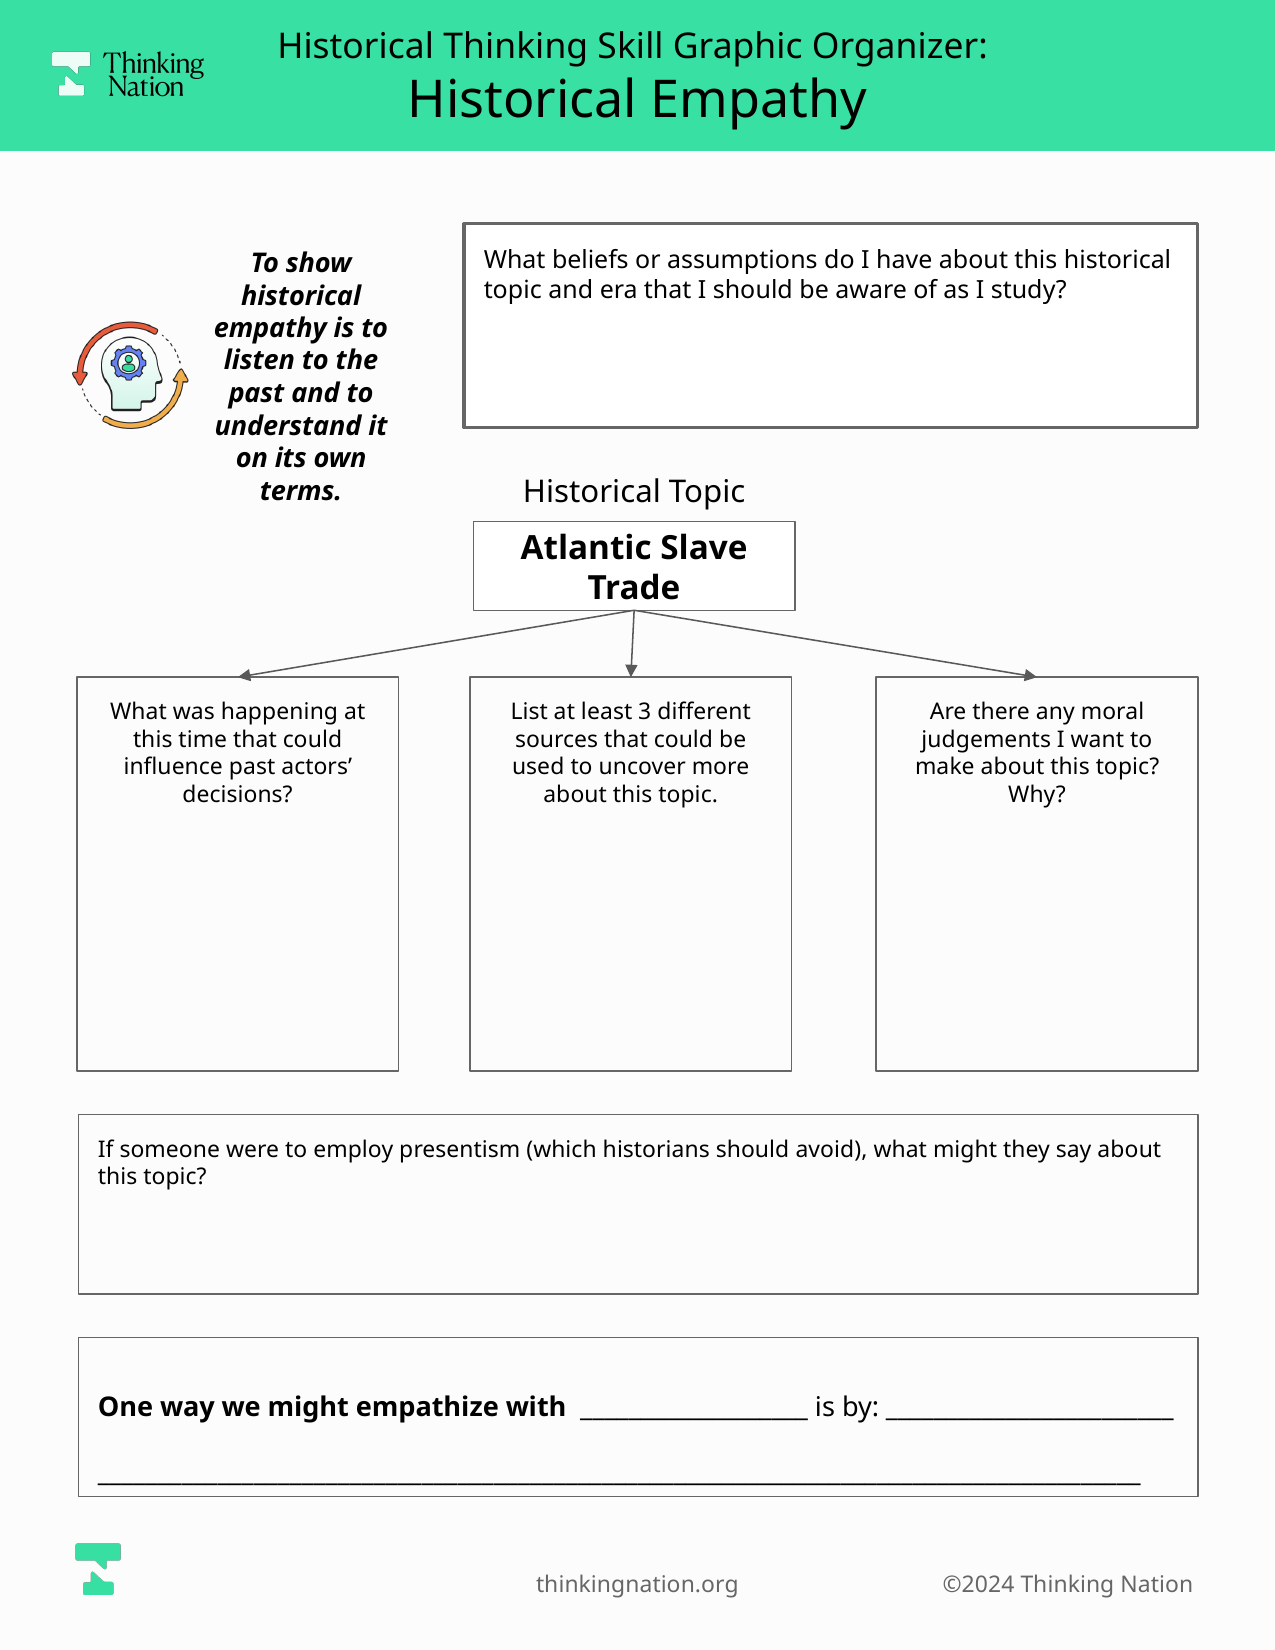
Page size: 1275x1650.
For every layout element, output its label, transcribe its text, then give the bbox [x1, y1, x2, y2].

picture [62, 307, 198, 444]
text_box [237, 610, 627, 678]
picture [62, 1533, 134, 1605]
text_box What beliefs or assumptions do I have about this historical topic and era that I should be aware of as I study? [464, 223, 1198, 428]
picture [35, 37, 210, 110]
text_box thinkingnation.org [486, 1553, 789, 1605]
text_box Historical Thinking Skill Graphic Organizer: Historical Empathy [0, 0, 1275, 151]
text_box ©2024 Thinking Nation [907, 1553, 1210, 1605]
text_box One way we might empathize with ___________________ is by: ________________________ _______________________________________________________________________________________ [78, 1337, 1198, 1497]
text_box If someone were to employ presentism (which historians should avoid), what might they say about this topic? [78, 1114, 1198, 1295]
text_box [630, 610, 635, 678]
text_box Are there any moral judgements I want to make about this topic? Why? [876, 677, 1198, 1071]
text_box What was happening at this time that could influence past actors’ decisions? [76, 677, 399, 1071]
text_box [636, 610, 1038, 678]
text_box List at least 3 different sources that could be used to uncover more about this topic. [469, 685, 792, 1071]
text_box Historical Topic [494, 451, 775, 521]
text_box To show historical empathy is to listen to the past and to understand it on its own terms. [175, 223, 426, 527]
text_box Atlantic Slave Trade [473, 521, 796, 608]
